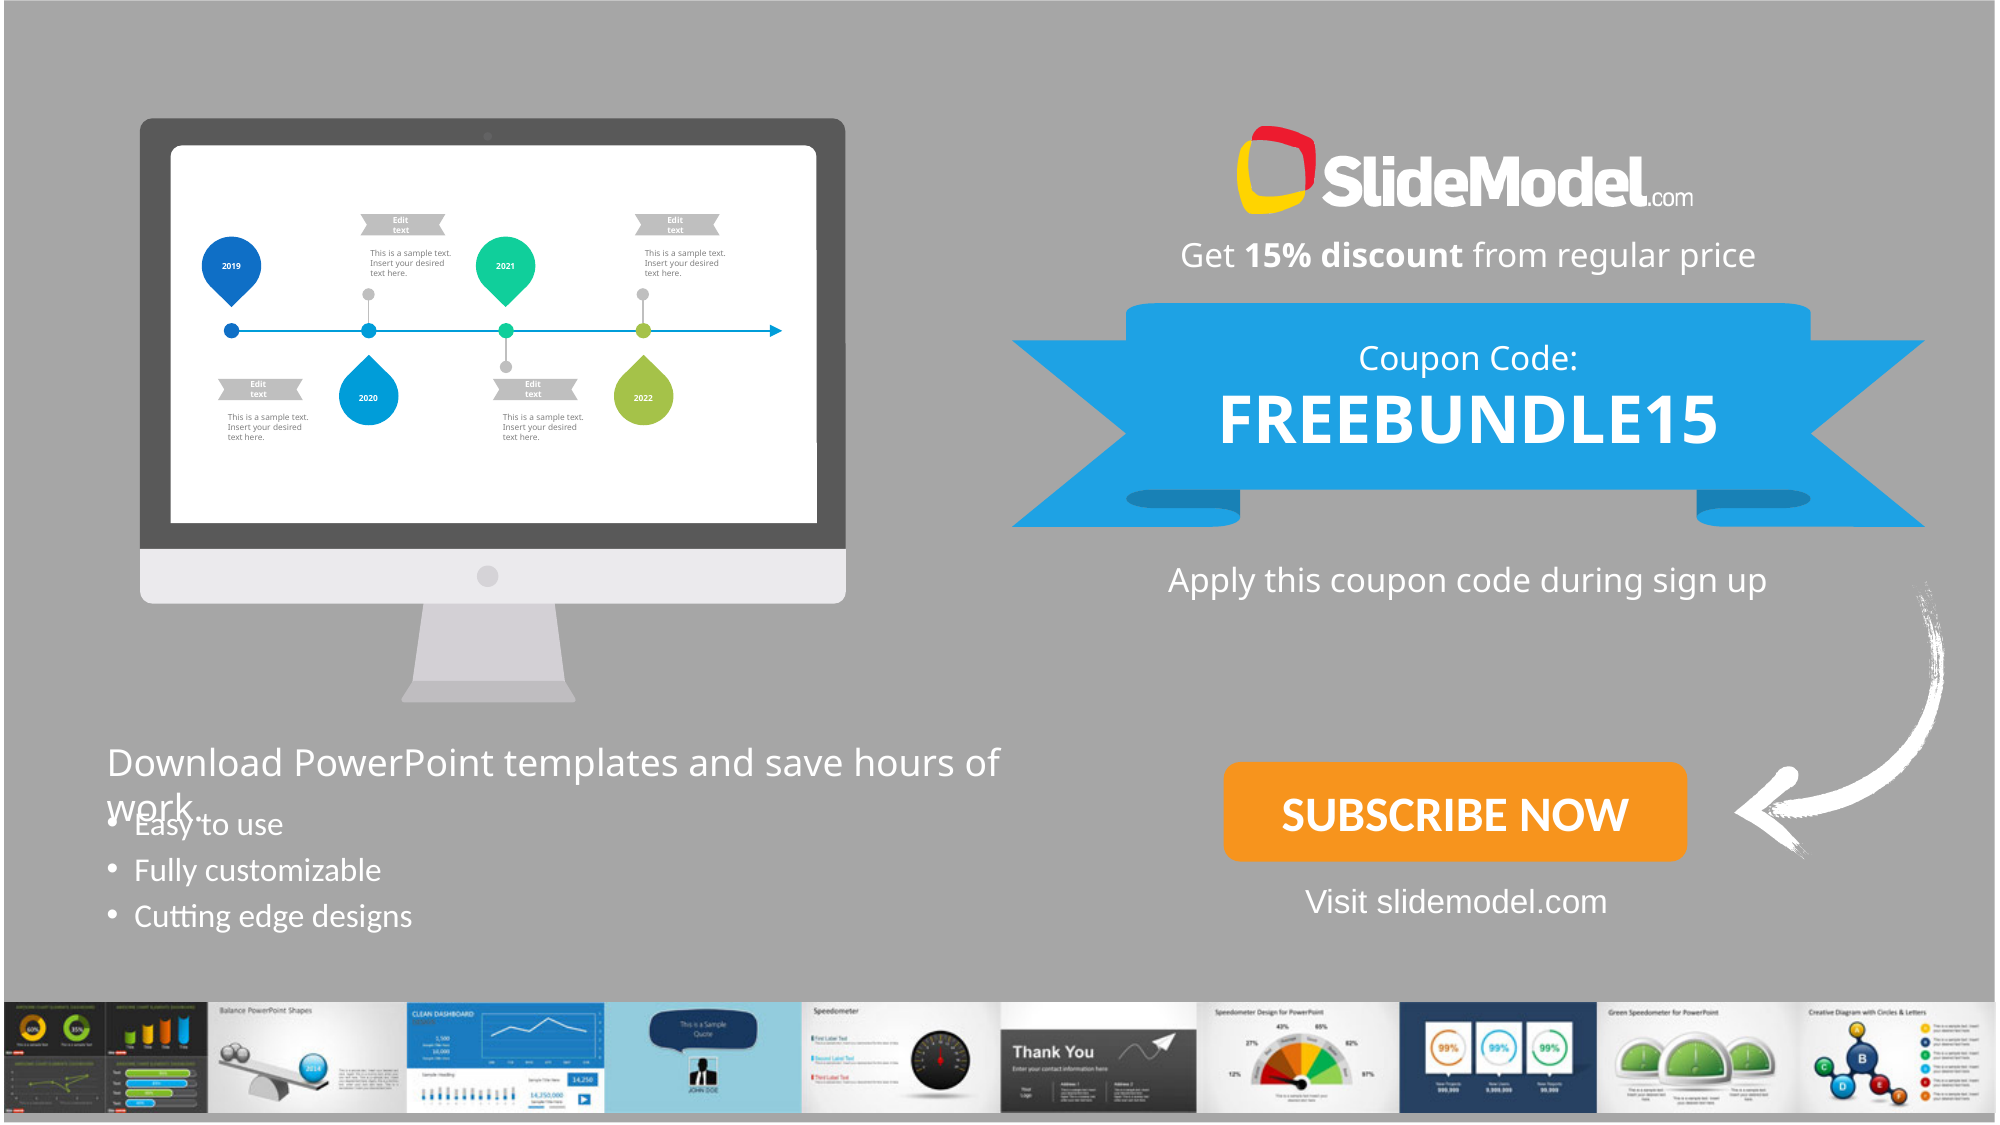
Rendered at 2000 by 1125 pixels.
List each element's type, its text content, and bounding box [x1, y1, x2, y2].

text_box Download PowerPoint templates and save hours of work. [91, 732, 1058, 837]
text_box [1012, 303, 1925, 527]
text_box Coupon Code: FREEBUNDLE15 [1172, 329, 1765, 464]
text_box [201, 214, 783, 457]
picture [1236, 126, 1693, 214]
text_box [139, 118, 846, 703]
text_box [1734, 594, 1945, 860]
text_box Get 15% discount from regular price [1057, 226, 1880, 282]
picture [4, 1002, 1996, 1113]
text_box Visit slidemodel.com [1248, 874, 1666, 926]
text_box Easy to use Fully customizable Cutting edge designs [91, 837, 863, 942]
text_box [3, 0, 1996, 1123]
text_box Apply this coupon code during sign up [1129, 551, 1808, 607]
text_box SUBSCRIBE NOW [1222, 760, 1689, 863]
